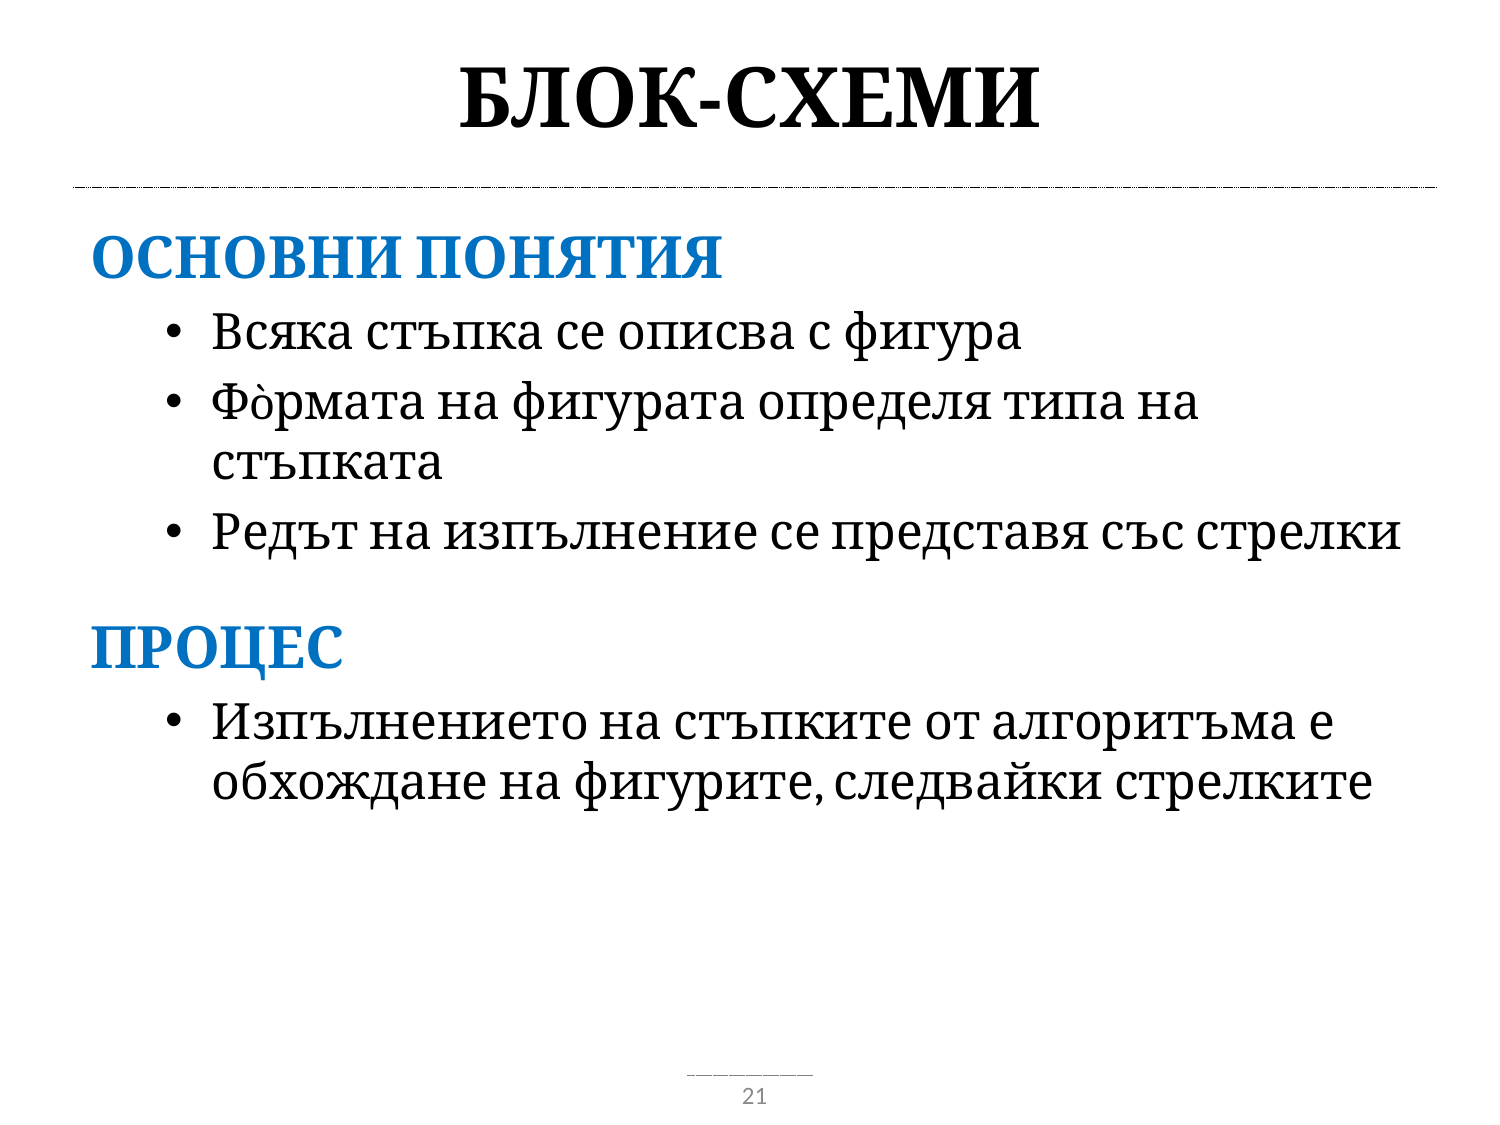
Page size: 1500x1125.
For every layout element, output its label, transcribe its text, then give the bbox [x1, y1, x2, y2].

list Основни понятия Всяка стъпка се описва с фигура Фòрмата на фигурата определя типа на стъпката Редът на изпълнение се представя със стрелки Процес Изпълнението на стъпките от алгоритъма е обхождане на фигурите, следвайки стрелките [75, 212, 1450, 1063]
title Блок-схеми [0, 0, 1500, 188]
slide_number 21 [579, 1065, 930, 1125]
